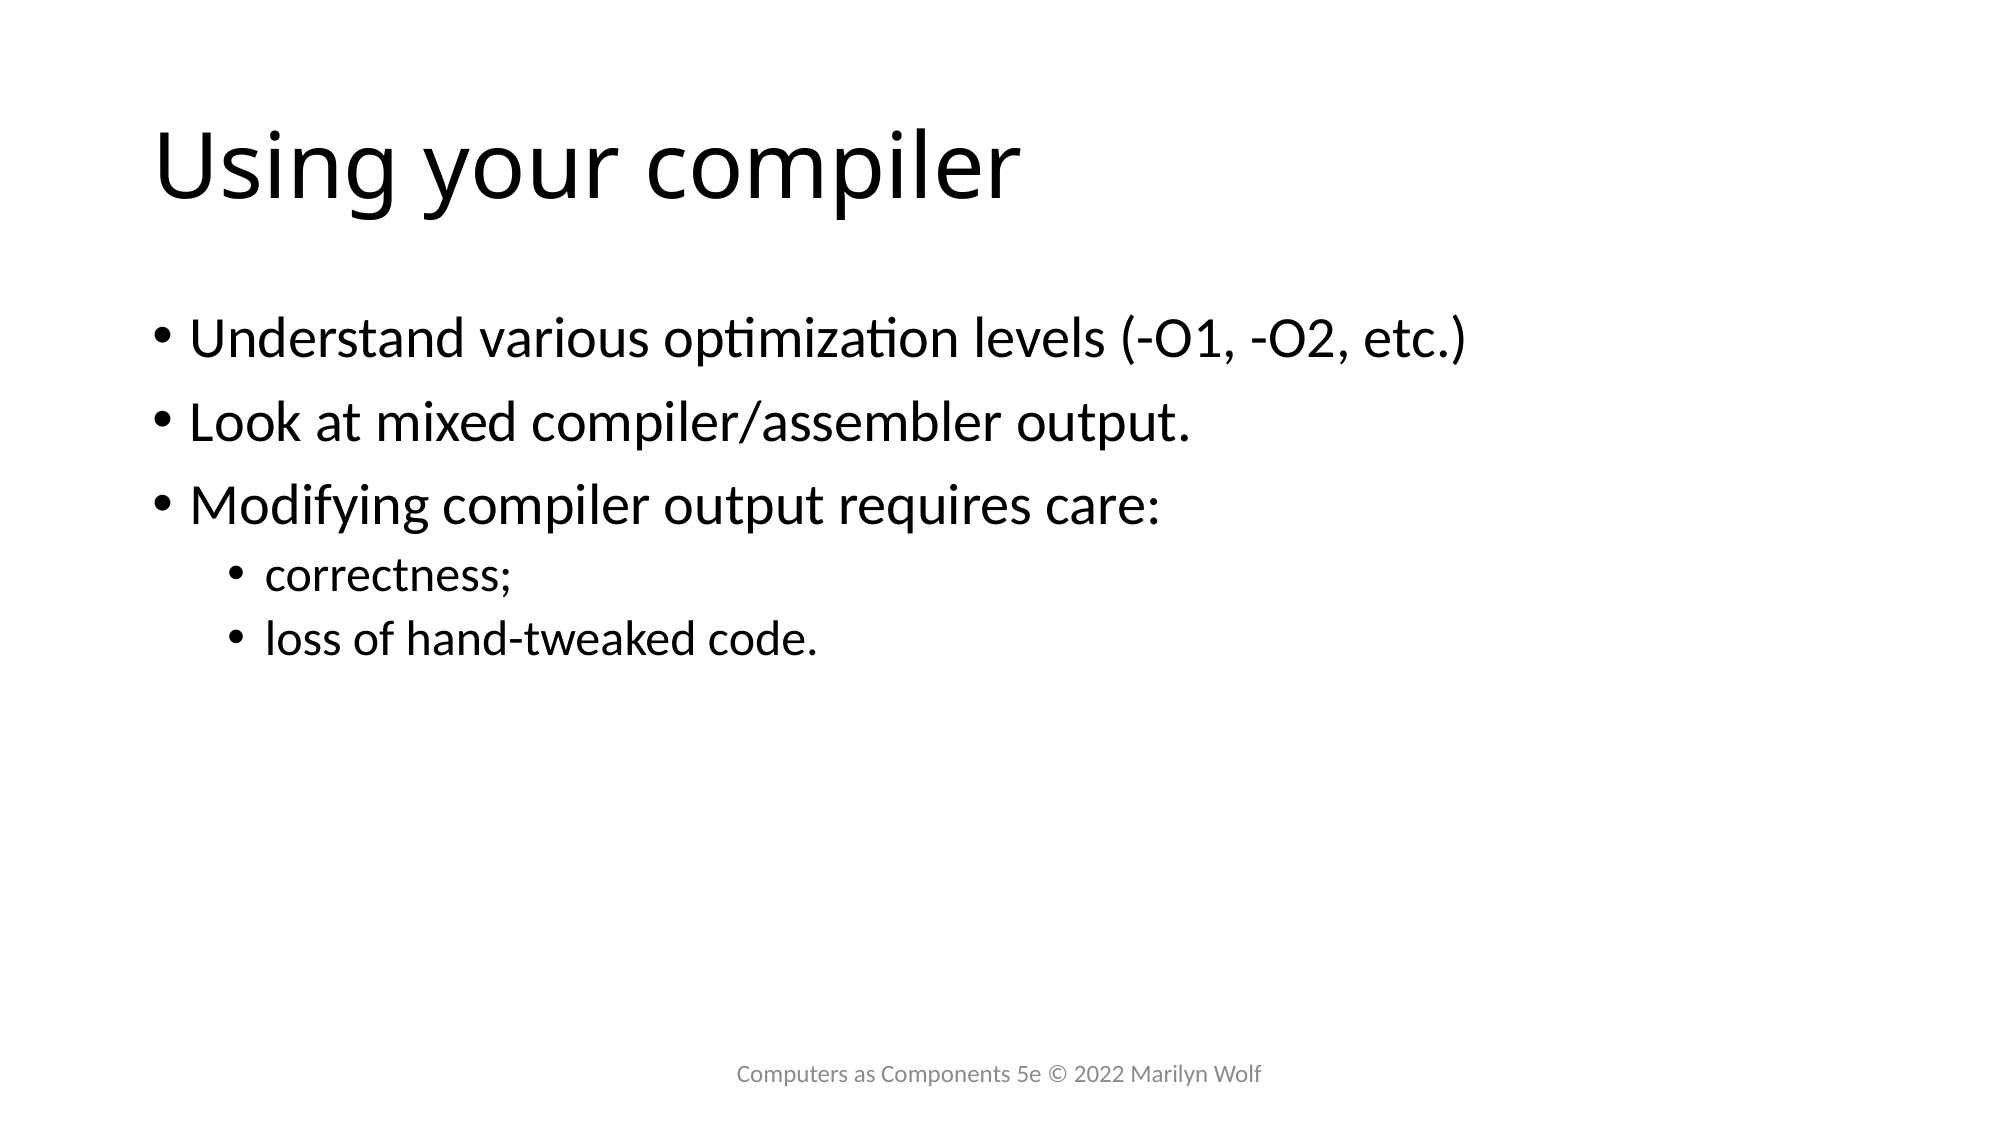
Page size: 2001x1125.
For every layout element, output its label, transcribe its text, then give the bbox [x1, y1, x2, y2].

footer Computers as Components 5e © 2022 Marilyn Wolf [662, 1042, 1338, 1103]
list Understand various optimization levels (-O1, -O2, etc.) Look at mixed compiler/assembler output. Modifying compiler output requires care: correctness; loss of hand-tweaked code. [137, 299, 1863, 1014]
title Using your compiler [137, 59, 1863, 278]
